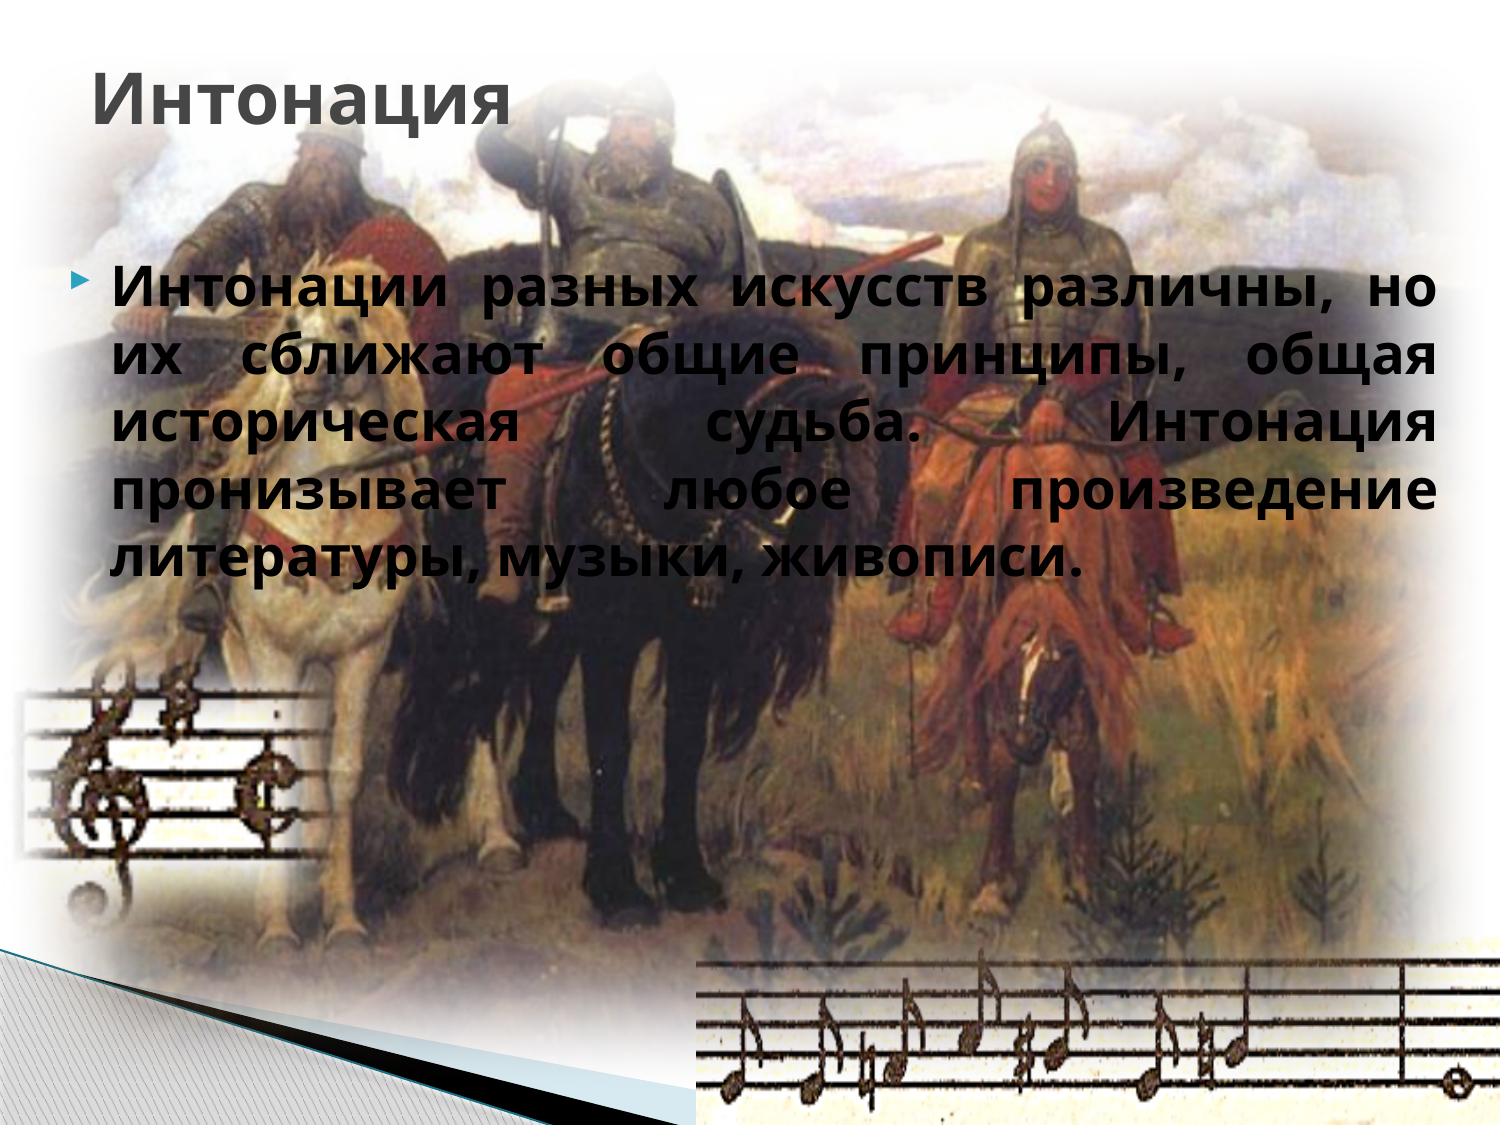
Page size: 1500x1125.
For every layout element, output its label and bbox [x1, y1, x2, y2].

picture [0, 46, 1495, 1096]
text_box [696, 937, 1500, 1125]
